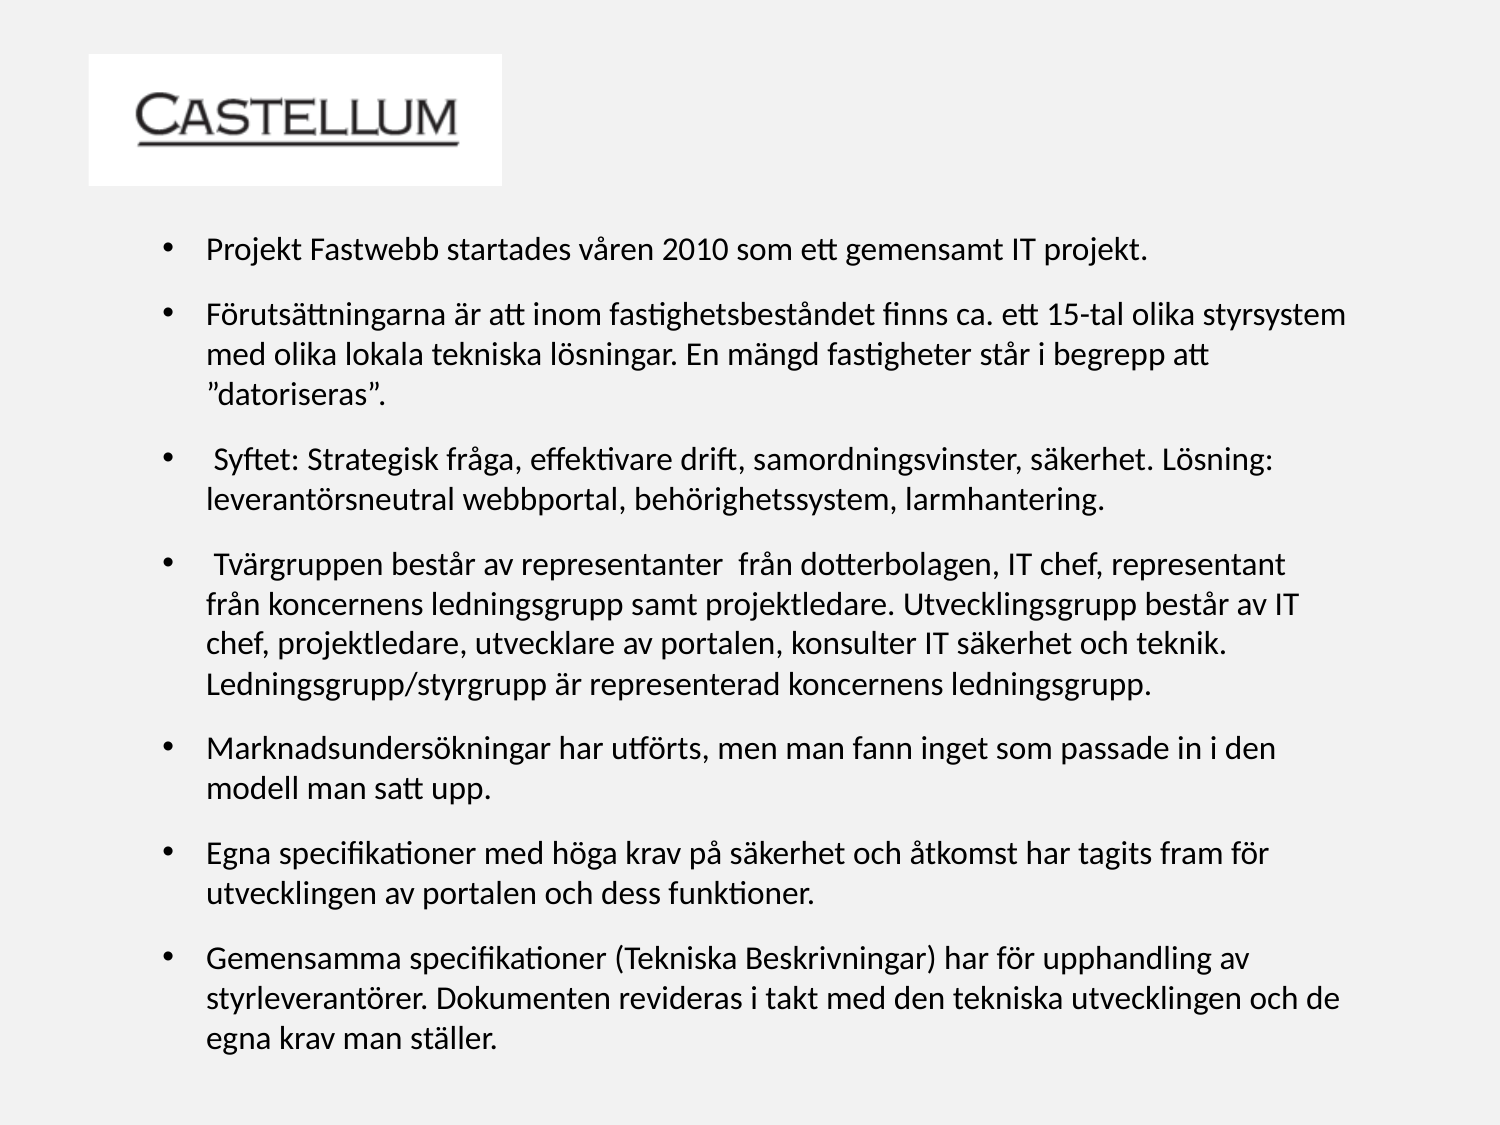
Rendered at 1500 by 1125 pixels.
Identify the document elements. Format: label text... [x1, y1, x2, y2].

text_box Projekt Fastwebb startades våren 2010 som ett gemensamt IT projekt. Förutsättningarna är att inom fastighetsbeståndet finns ca. ett 15-tal olika styrsystem med olika lokala tekniska lösningar. En mängd fastigheter står i begrepp att ”datoriseras”. Syftet: Strategisk fråga, effektivare drift, samordningsvinster, säkerhet. Lösning: leverantörsneutral webbportal, behörighetssystem, larmhantering. Tvärgruppen består av representanter från dotterbolagen, IT chef, representant från koncernens ledningsgrupp samt projektledare. Utvecklingsgrupp består av IT chef, projektledare, utvecklare av portalen, konsulter IT säkerhet och teknik. Ledningsgrupp/styrgrupp är representerad koncernens ledningsgrupp. Marknadsundersökningar har utförts, men man fann inget som passade in i den modell man satt upp. Egna specifikationer med höga krav på säkerhet och åtkomst har tagits fram för utvecklingen av portalen och dess funktioner. Gemensamma specifikationer (Tekniska Beskrivningar) har för upphandling av styrleverantörer. Dokumenten revideras i takt med den tekniska utvecklingen och de egna krav man ställer. [147, 219, 1365, 1064]
picture [88, 54, 503, 186]
